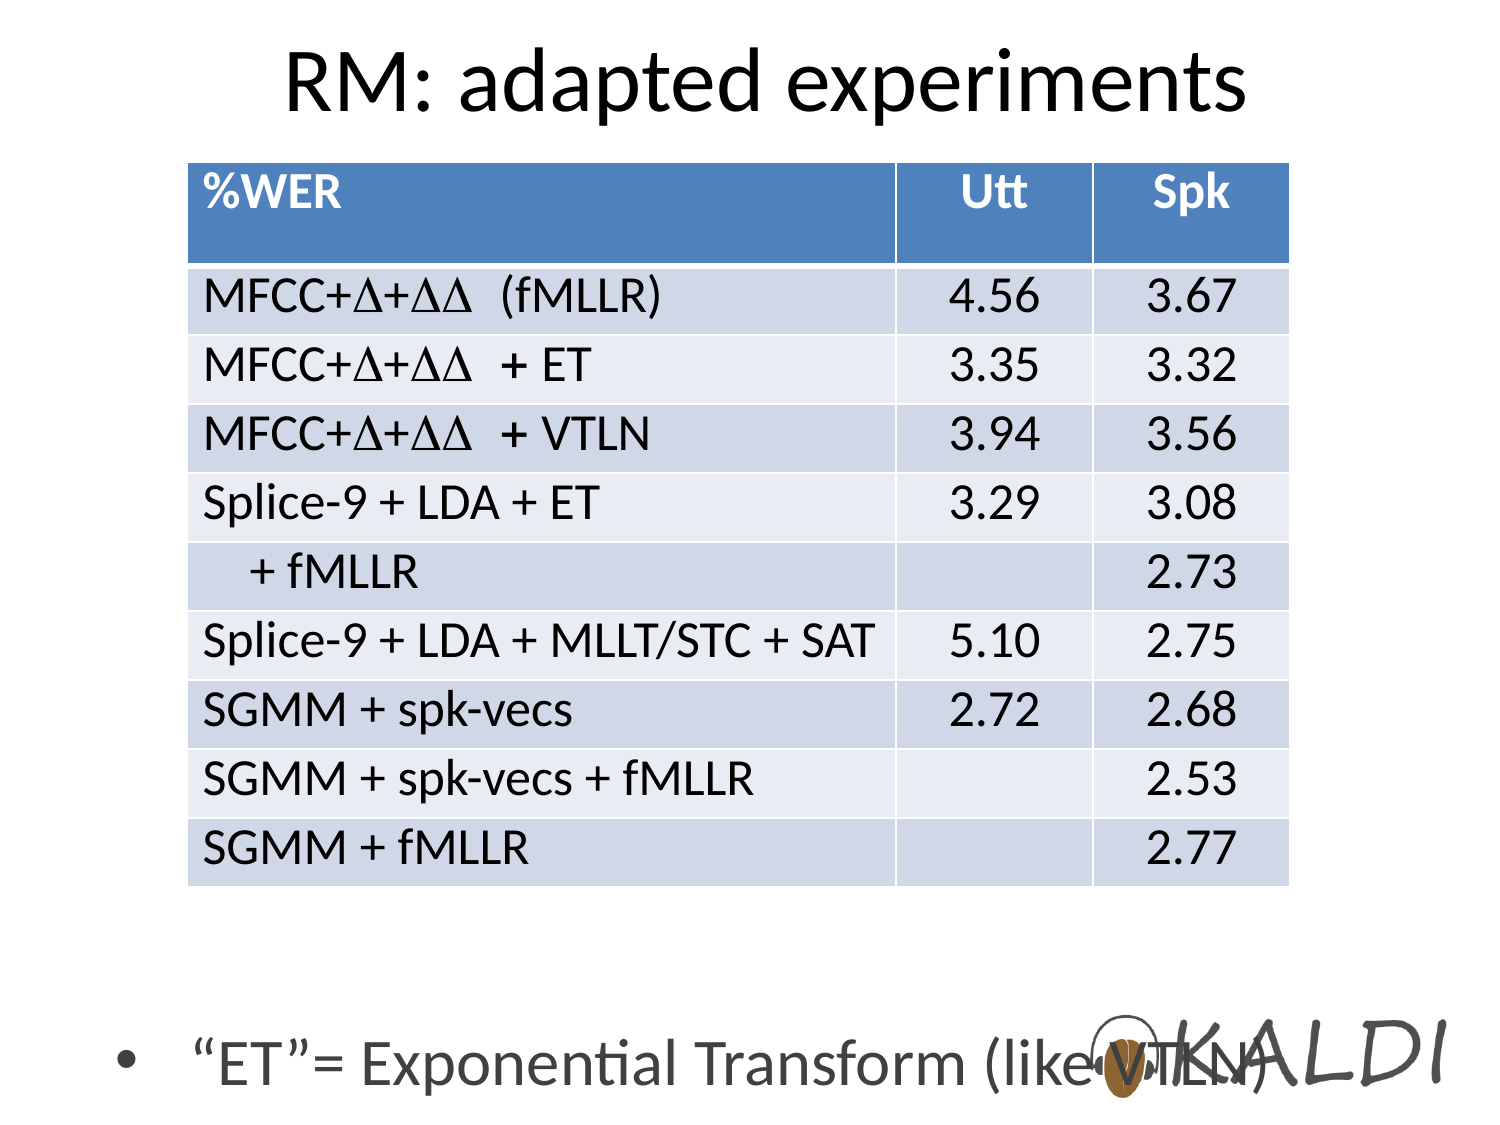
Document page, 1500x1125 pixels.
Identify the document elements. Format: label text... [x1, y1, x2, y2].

table_cell 2.77 [1094, 819, 1289, 886]
table_header %WER [188, 163, 895, 263]
title RM: adapted experiments [125, 5, 1410, 144]
table_cell Splice-9 + LDA + MLLT/STC + SAT [188, 612, 895, 679]
table_cell 3.67 [1094, 269, 1289, 334]
table_cell SGMM + spk-vecs + fMLLR [188, 750, 895, 817]
table_cell MFCC+D+DD (fMLLR) [188, 269, 895, 334]
table_cell Splice-9 + LDA + ET [188, 474, 895, 541]
table_cell 4.56 [897, 269, 1092, 334]
table_cell [897, 543, 1092, 610]
table_cell 3.56 [1094, 405, 1289, 472]
table_cell 3.32 [1094, 336, 1289, 403]
table_header Utt [897, 163, 1092, 263]
table_cell MFCC+D+DD + ET [188, 336, 895, 403]
table_header Spk [1094, 163, 1289, 263]
table_cell SGMM + spk-vecs [188, 681, 895, 748]
table_cell 2.73 [1094, 543, 1289, 610]
table_cell 3.29 [897, 474, 1092, 541]
table_cell [897, 750, 1092, 817]
table_cell 2.53 [1094, 750, 1289, 817]
subtitle “ET”= Exponential Transform (like VTLN) [99, 1011, 1500, 1124]
table_cell 2.75 [1094, 612, 1289, 679]
table_cell [897, 819, 1092, 886]
table_cell 2.72 [897, 681, 1092, 748]
table_cell 3.08 [1094, 474, 1289, 541]
table_cell MFCC+D+DD + VTLN [188, 405, 895, 472]
table_cell SGMM + fMLLR [188, 819, 895, 886]
table_cell + fMLLR [188, 543, 895, 610]
table_cell 5.10 [897, 612, 1092, 679]
table_cell 3.94 [897, 405, 1092, 472]
table_cell 2.68 [1094, 681, 1289, 748]
table_cell 3.35 [897, 336, 1092, 403]
